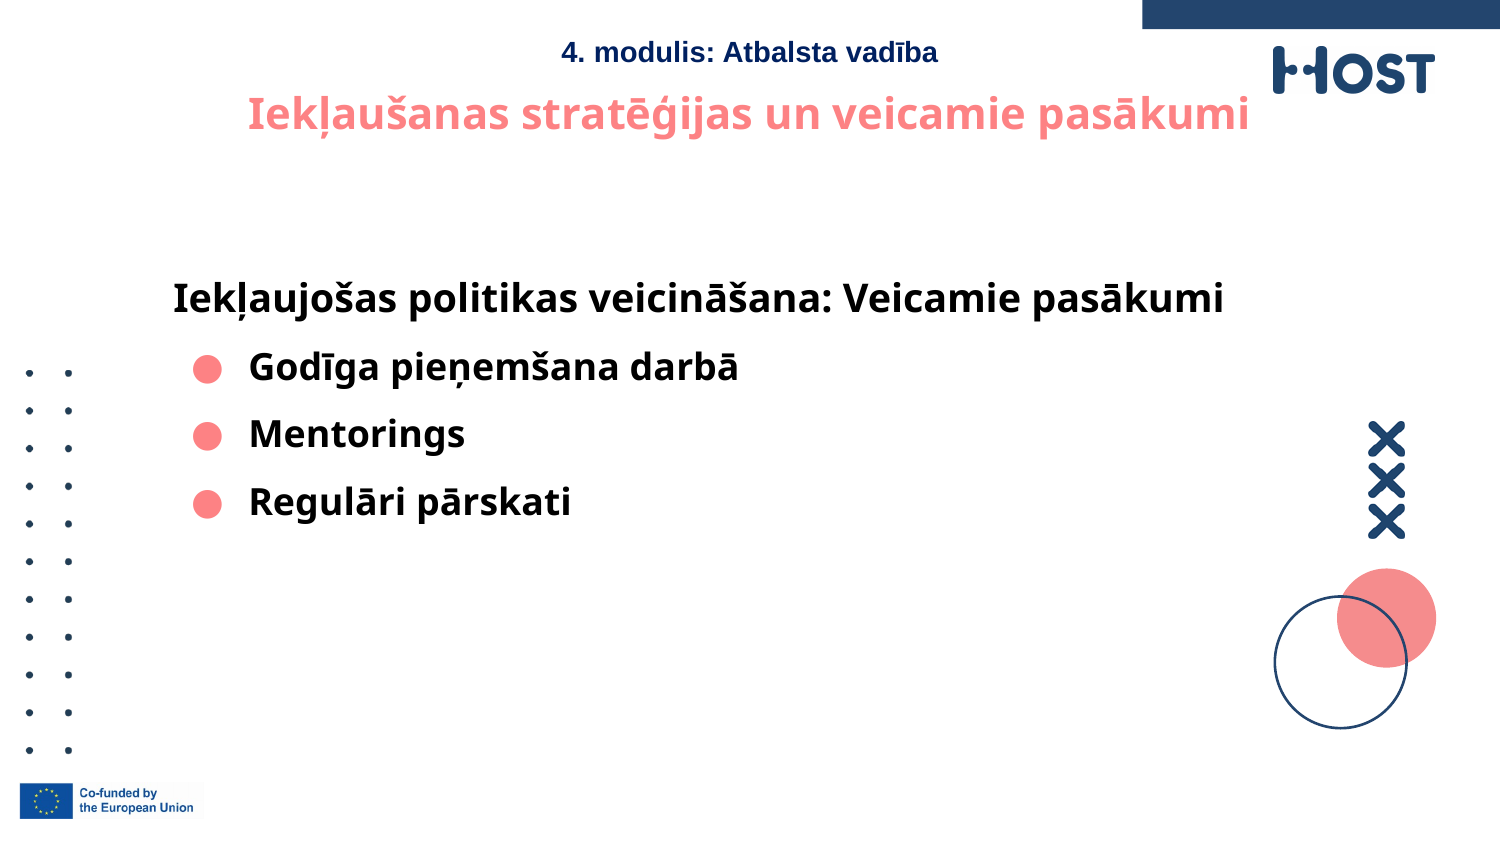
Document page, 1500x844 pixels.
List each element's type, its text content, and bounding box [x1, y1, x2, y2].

picture [1273, 46, 1435, 94]
list Iekļaujošas politikas veicināšana: Veicamie pasākumi Godīga pieņemšana darbā Mentorings Regulāri pārskati [158, 233, 1441, 693]
picture [0, 370, 204, 820]
title Iekļaušanas stratēģijas un veicamie pasākumi [206, 70, 1294, 160]
text_box 4. modulis: Atbalsta vadība [545, 13, 955, 70]
